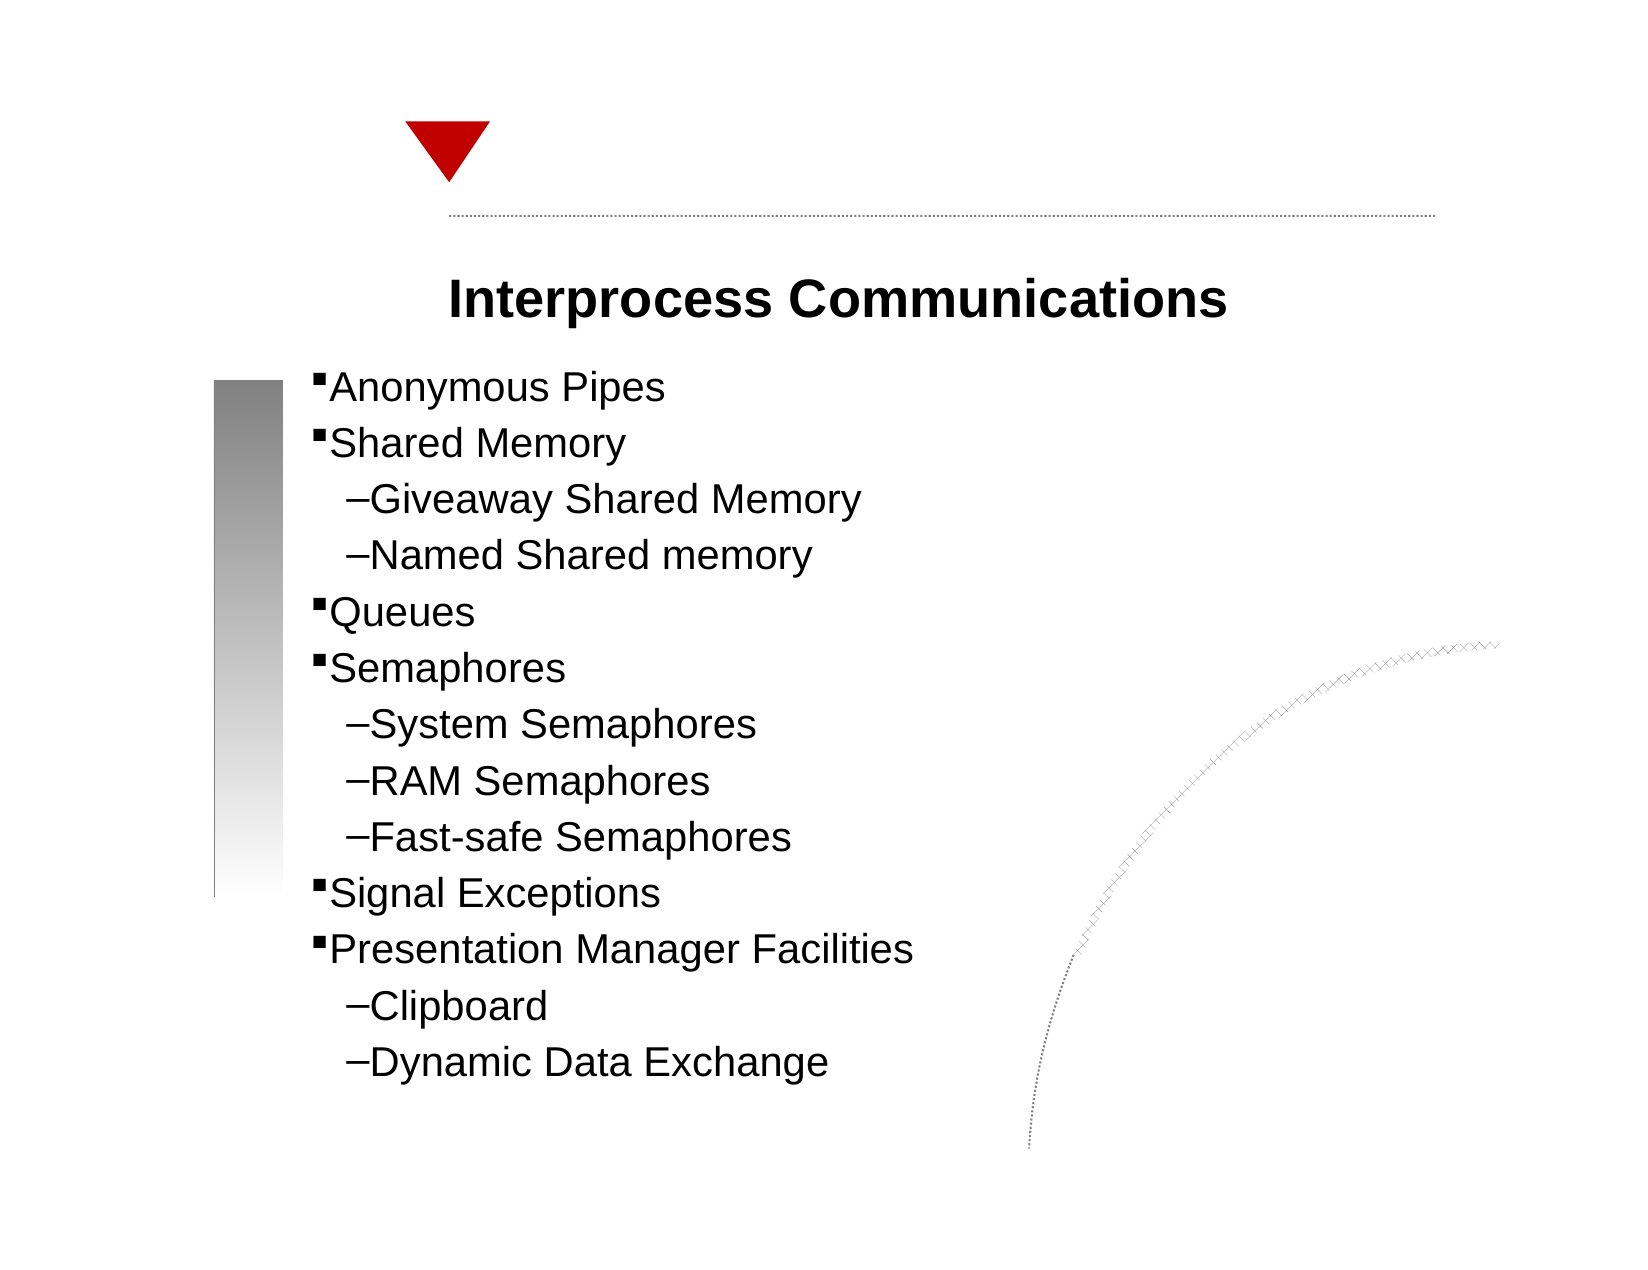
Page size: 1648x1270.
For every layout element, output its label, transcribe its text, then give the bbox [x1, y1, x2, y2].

text_box Interprocess Communications [448, 263, 1439, 329]
text_box Anonymous Pipes Shared Memory Giveaway Shared Memory Named Shared memory Queues Semaphores System Semaphores RAM Semaphores Fast-safe Semaphores Signal Exceptions Presentation Manager Facilities Clipboard Dynamic Data Exchange [310, 359, 1434, 1085]
